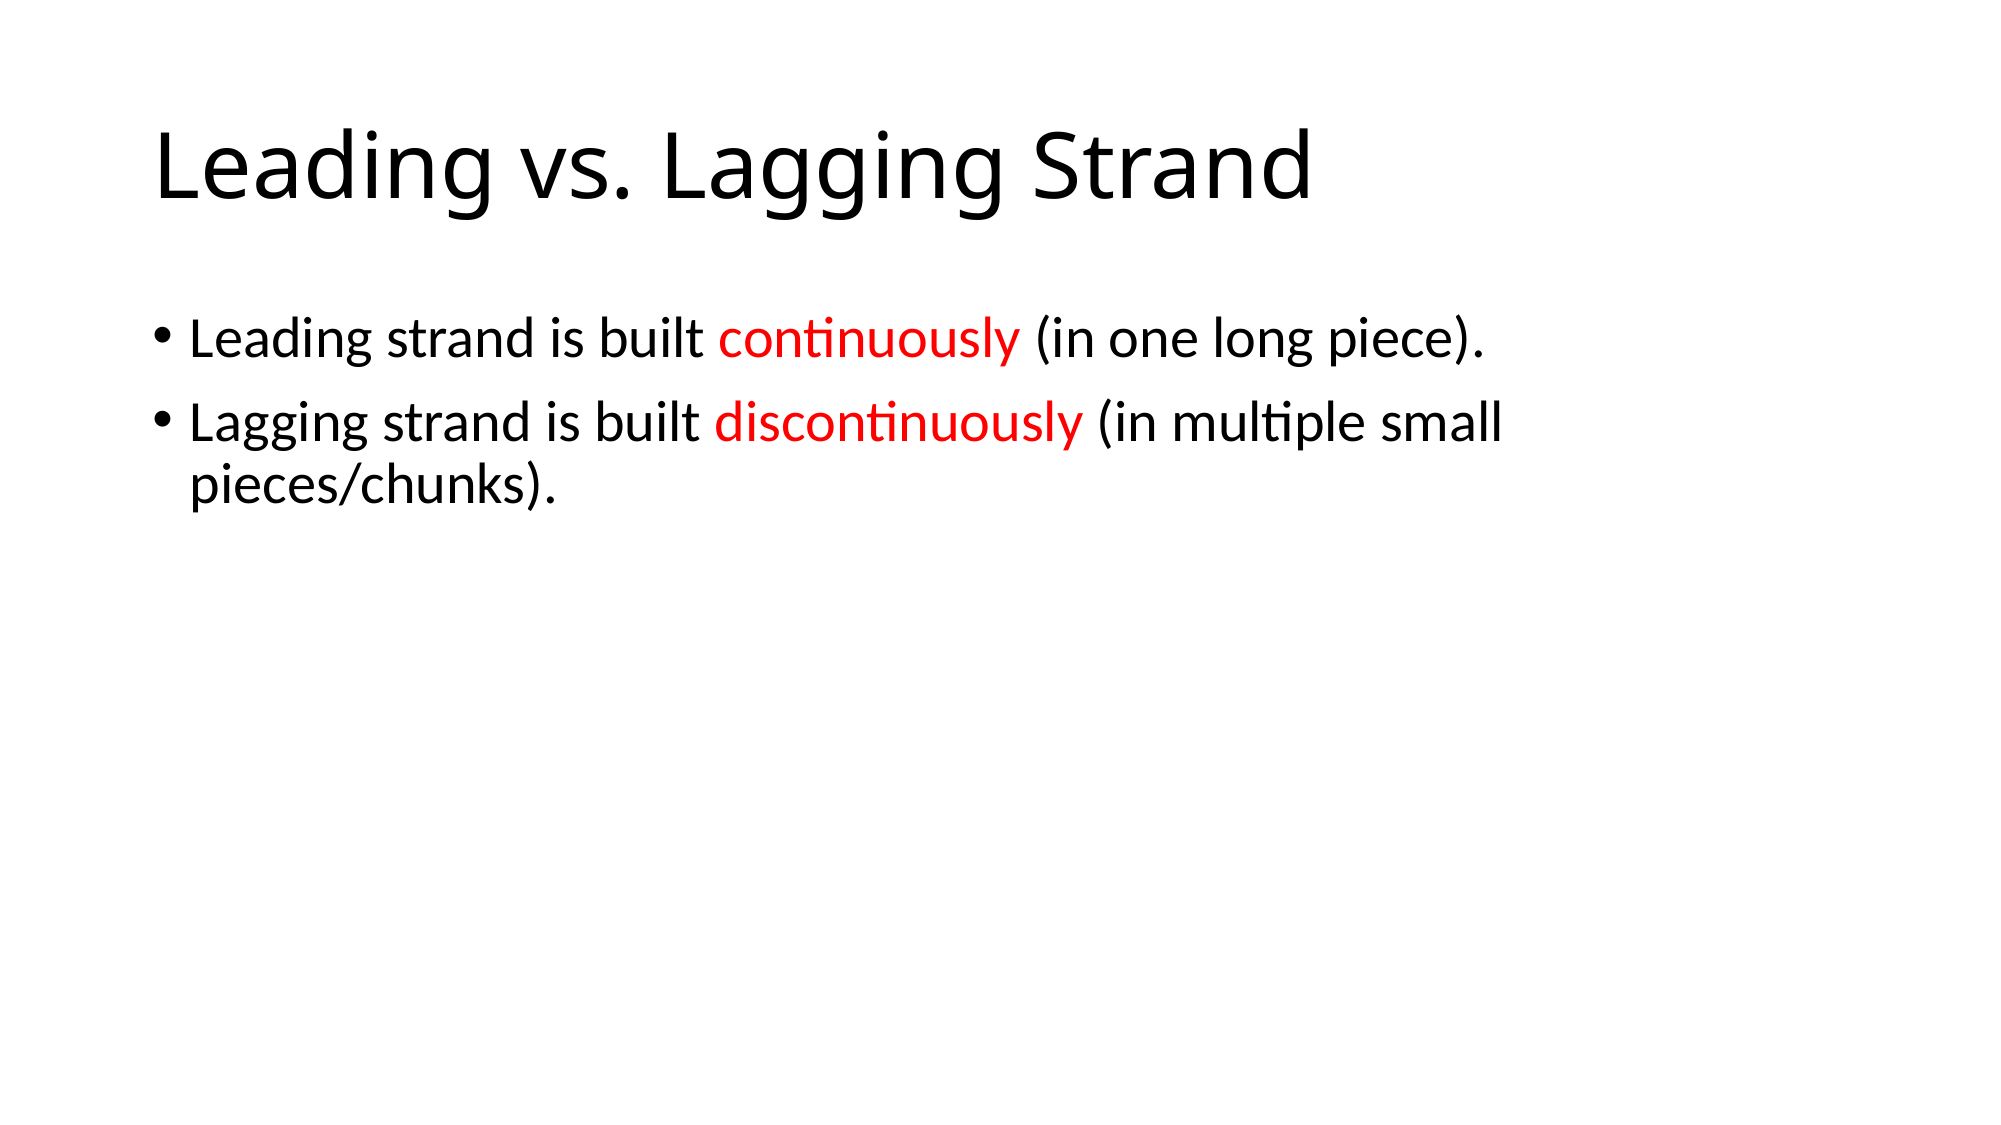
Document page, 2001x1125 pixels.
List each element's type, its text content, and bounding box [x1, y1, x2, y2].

list Leading strand is built continuously (in one long piece). Lagging strand is built discontinuously (in multiple small pieces/chunks). [137, 299, 1863, 1014]
title Leading vs. Lagging Strand [137, 59, 1863, 278]
